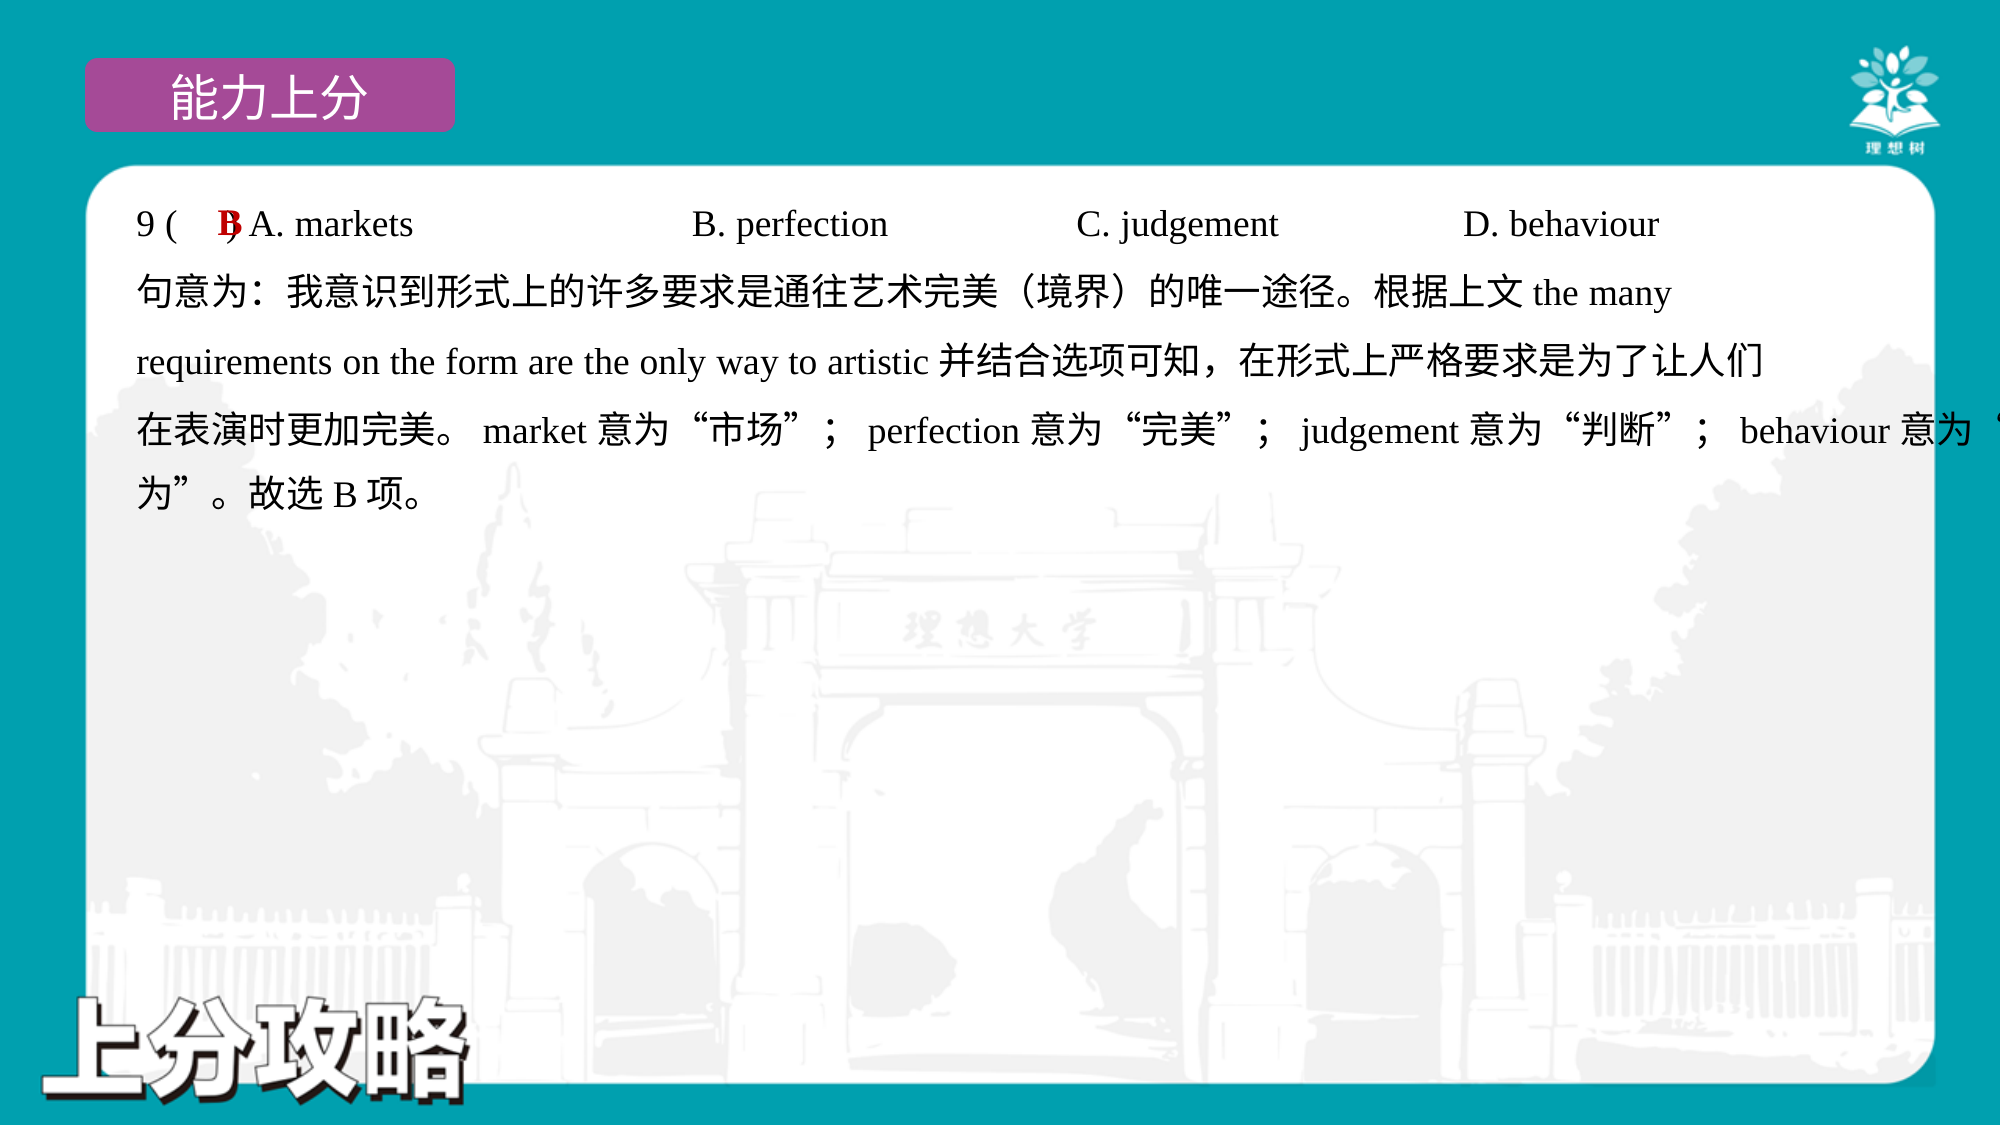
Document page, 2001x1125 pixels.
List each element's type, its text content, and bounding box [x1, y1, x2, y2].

picture [0, 0, 2000, 1125]
text_box B [204, 176, 257, 236]
text_box 9 ( ) A. markets B. perfection C. judgement D. behaviour [136, 176, 1865, 237]
text_box 句意为：我意识到形式上的许多要求是通往艺术完美（境界）的唯一途径。根据上文the many requirements on the form are the only way to artistic并结合选项可知，在形式上严格要求是为了让人们 在表演时更加完美。market意为“市场”；perfection意为“完美”；judgement意为“判断”；behaviour意为“行 为”。故选B项。 [136, 244, 1865, 509]
